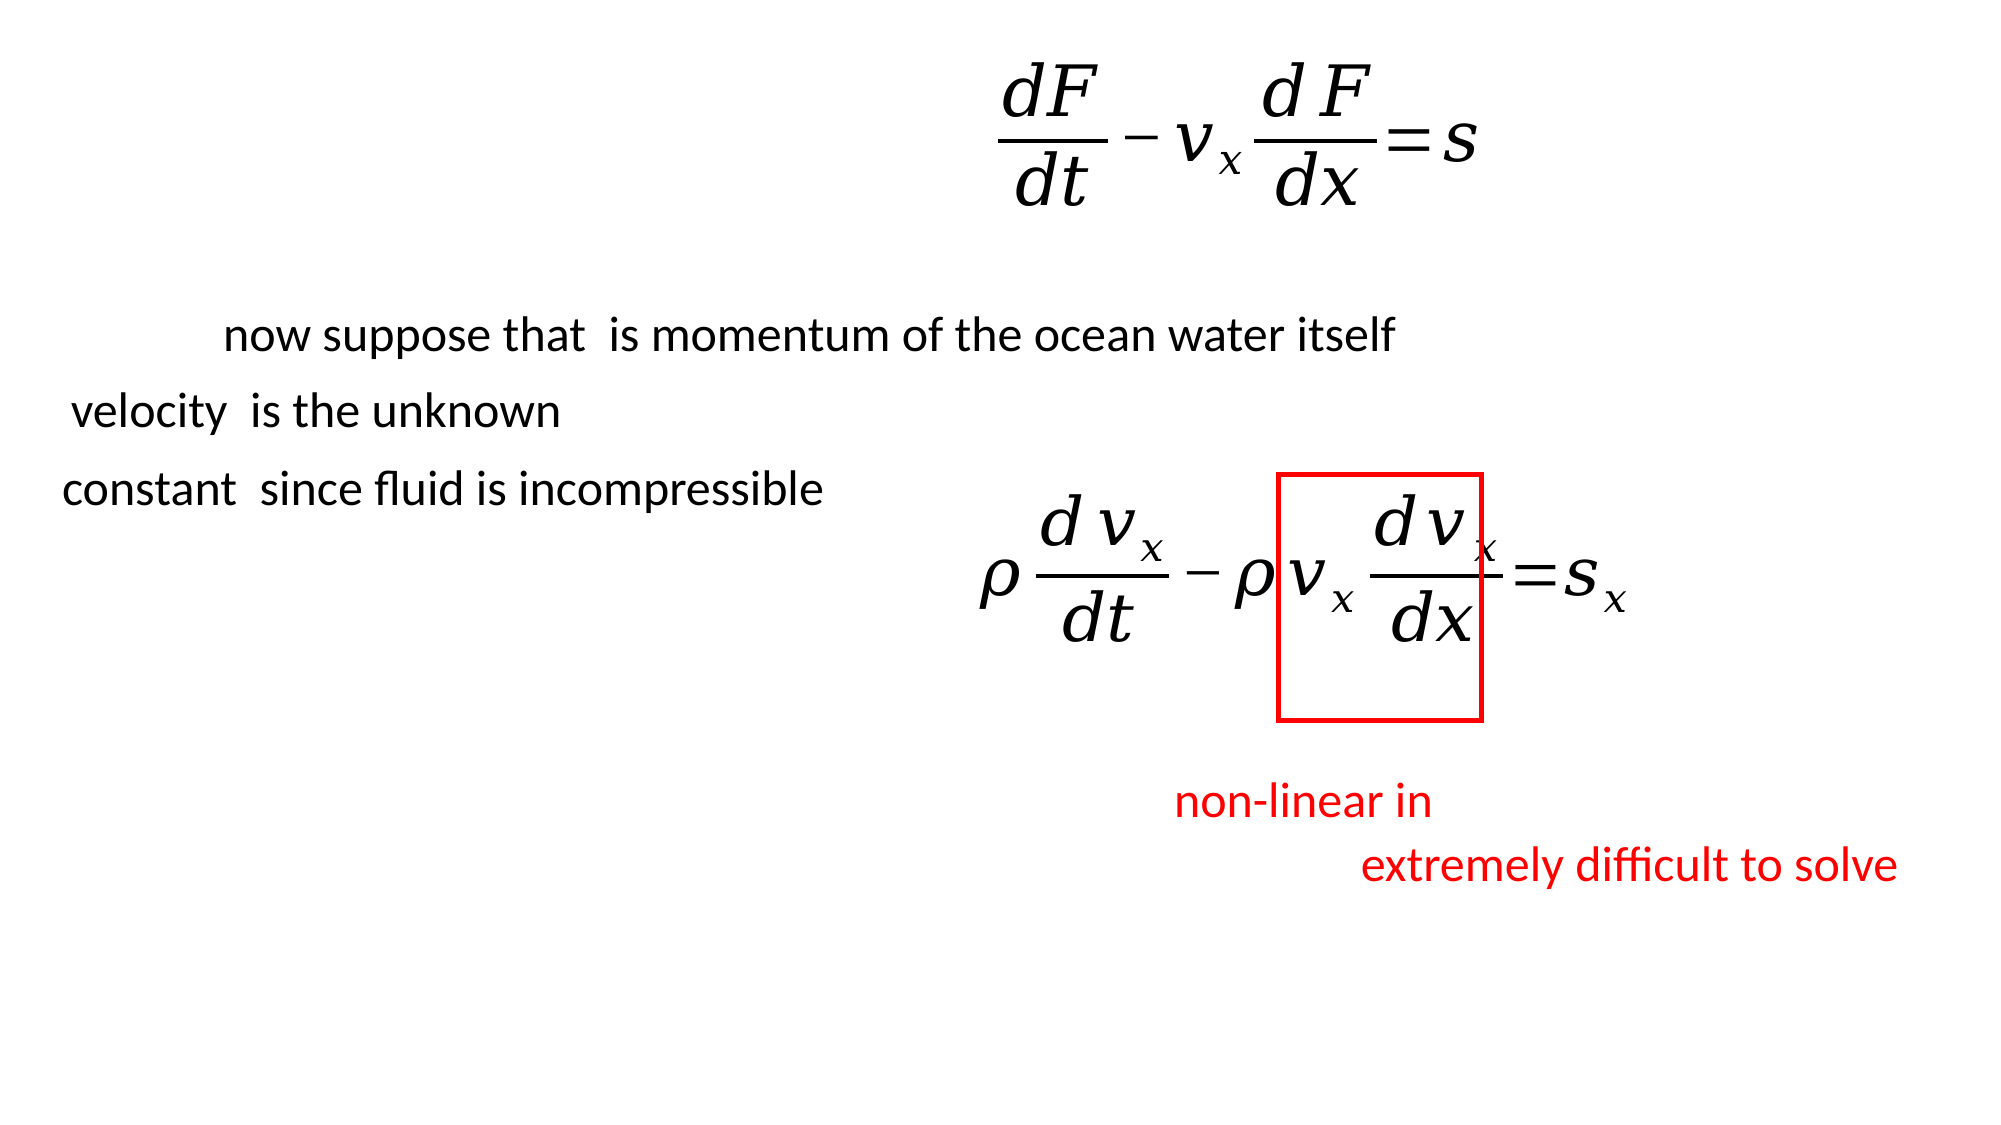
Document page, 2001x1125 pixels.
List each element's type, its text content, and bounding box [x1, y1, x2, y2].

text_box extremely difficult to solve [1346, 824, 1940, 899]
text_box [1278, 474, 1483, 722]
